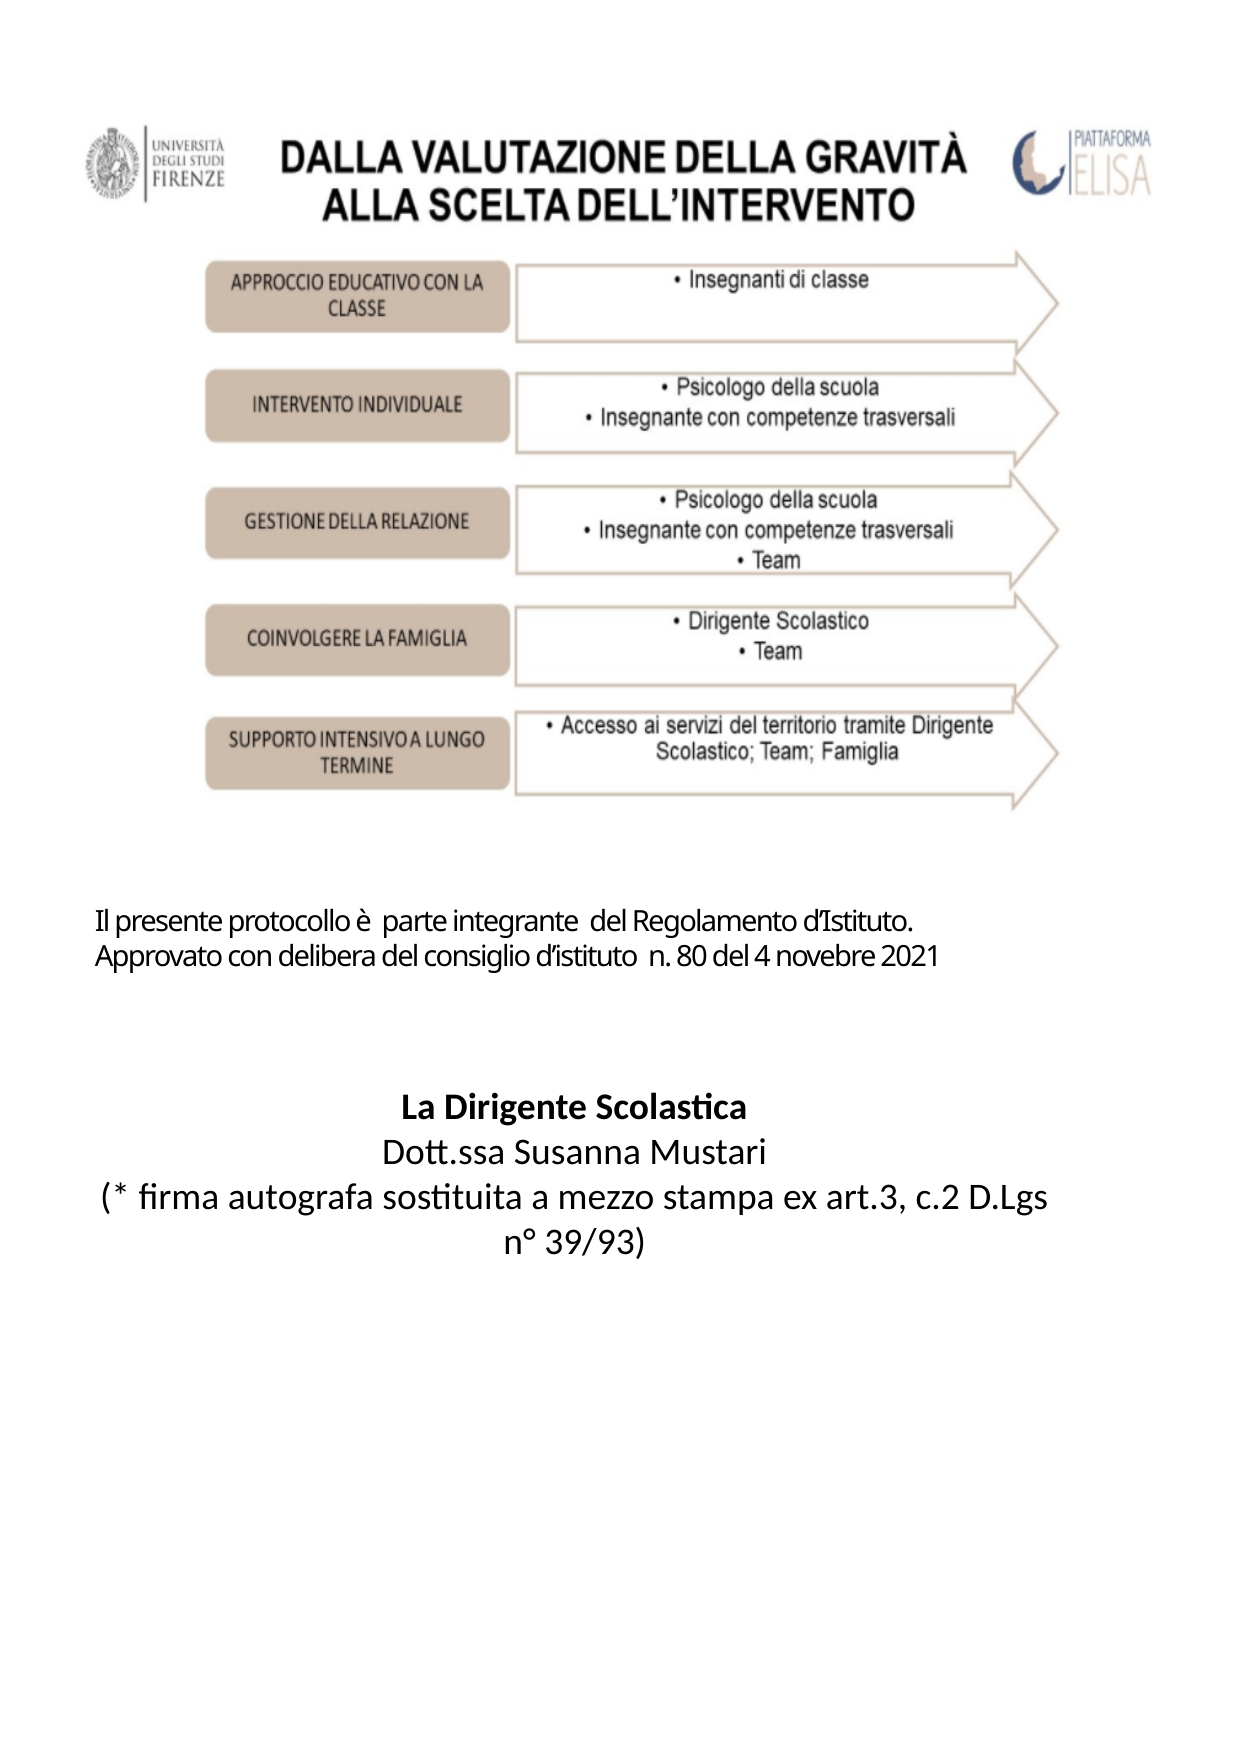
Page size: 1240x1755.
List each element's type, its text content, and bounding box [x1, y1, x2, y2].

picture [82, 76, 1153, 815]
subtitle Il presente protocollo è parte integrante del Regolamento d’Istituto. Approvato con delibera del consiglio d’istituto n. 80 del 4 novebre 2021 La Dirigente Scolastica Dott.ssa Susanna Mustari (* firma autografa sostituita a mezzo stampa ex art.3, c.2 D.Lgs n° 39/93) [94, 902, 1055, 1266]
